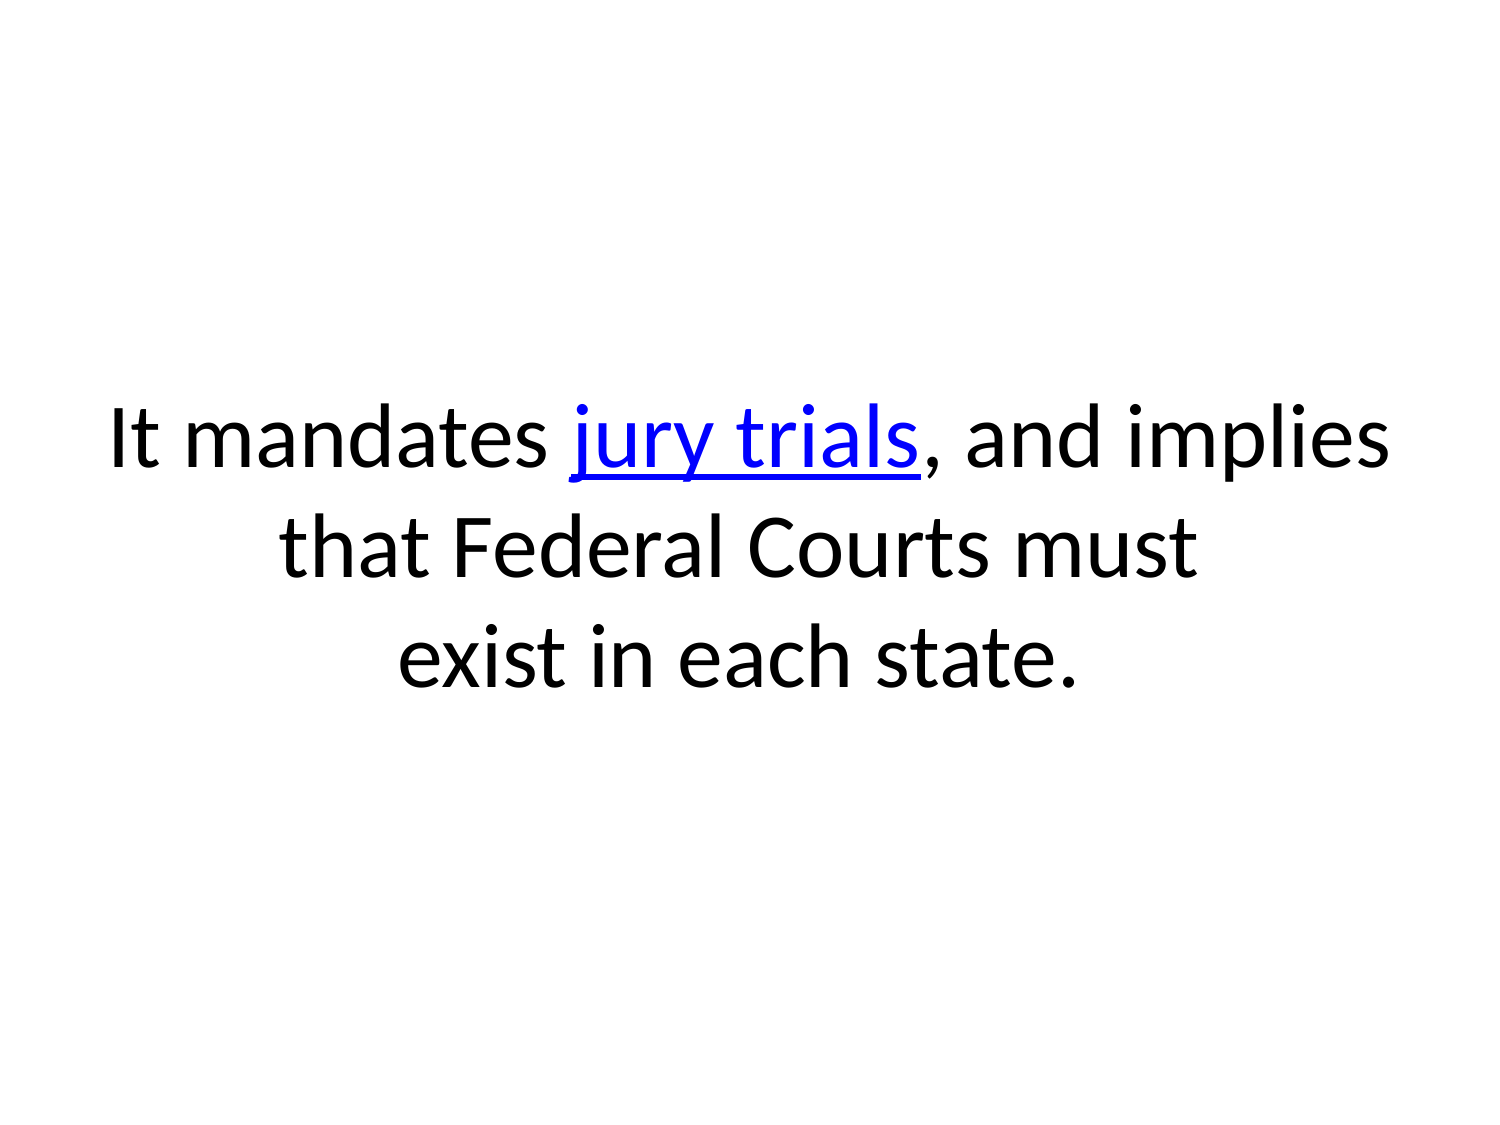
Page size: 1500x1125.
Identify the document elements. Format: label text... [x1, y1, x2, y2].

title It mandates jury trials, and implies that Federal Courts must exist in each state. [74, 44, 1426, 1038]
